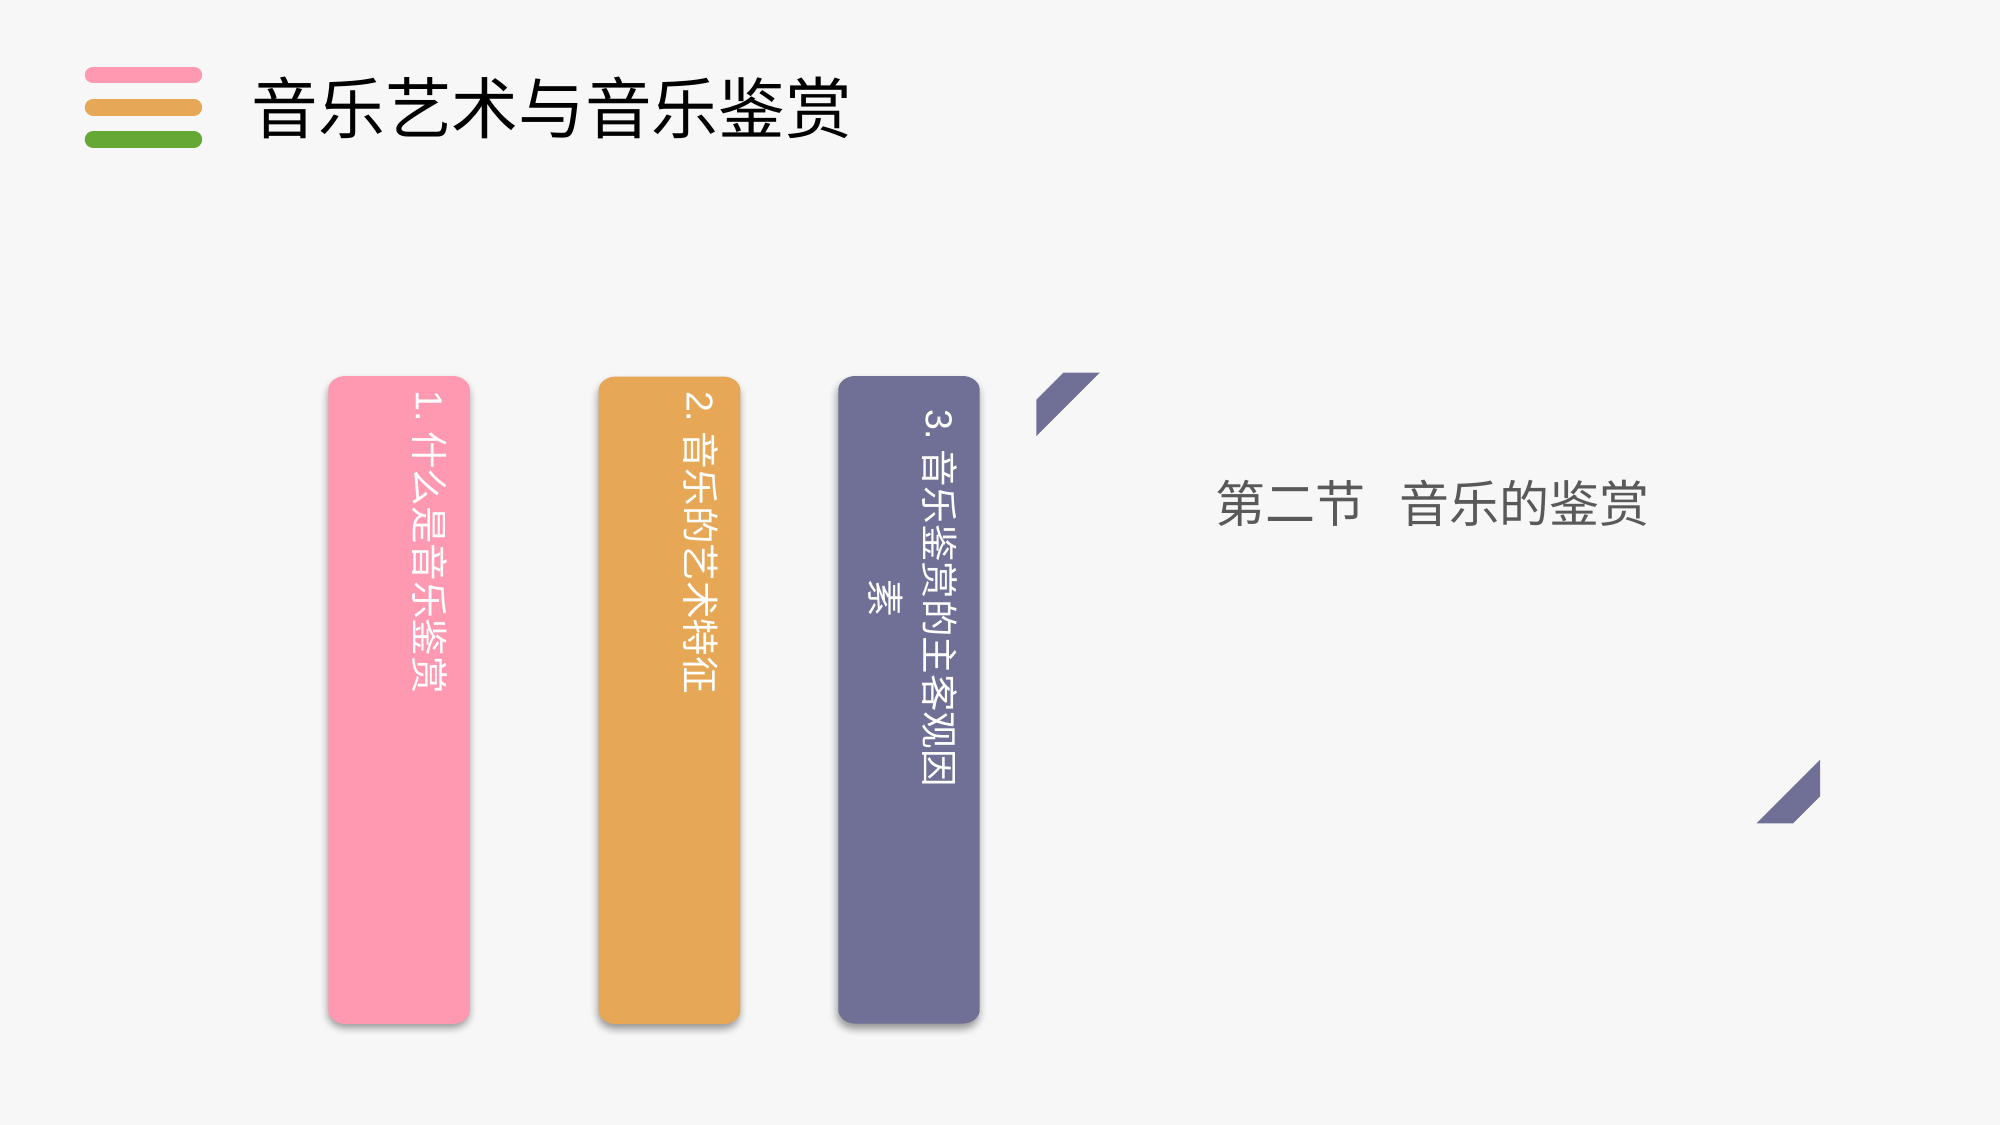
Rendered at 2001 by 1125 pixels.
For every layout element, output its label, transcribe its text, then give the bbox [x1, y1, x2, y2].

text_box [328, 376, 980, 1025]
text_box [93, 74, 194, 140]
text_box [1036, 372, 1821, 824]
text_box 音乐艺术与音乐鉴赏 [236, 59, 869, 154]
